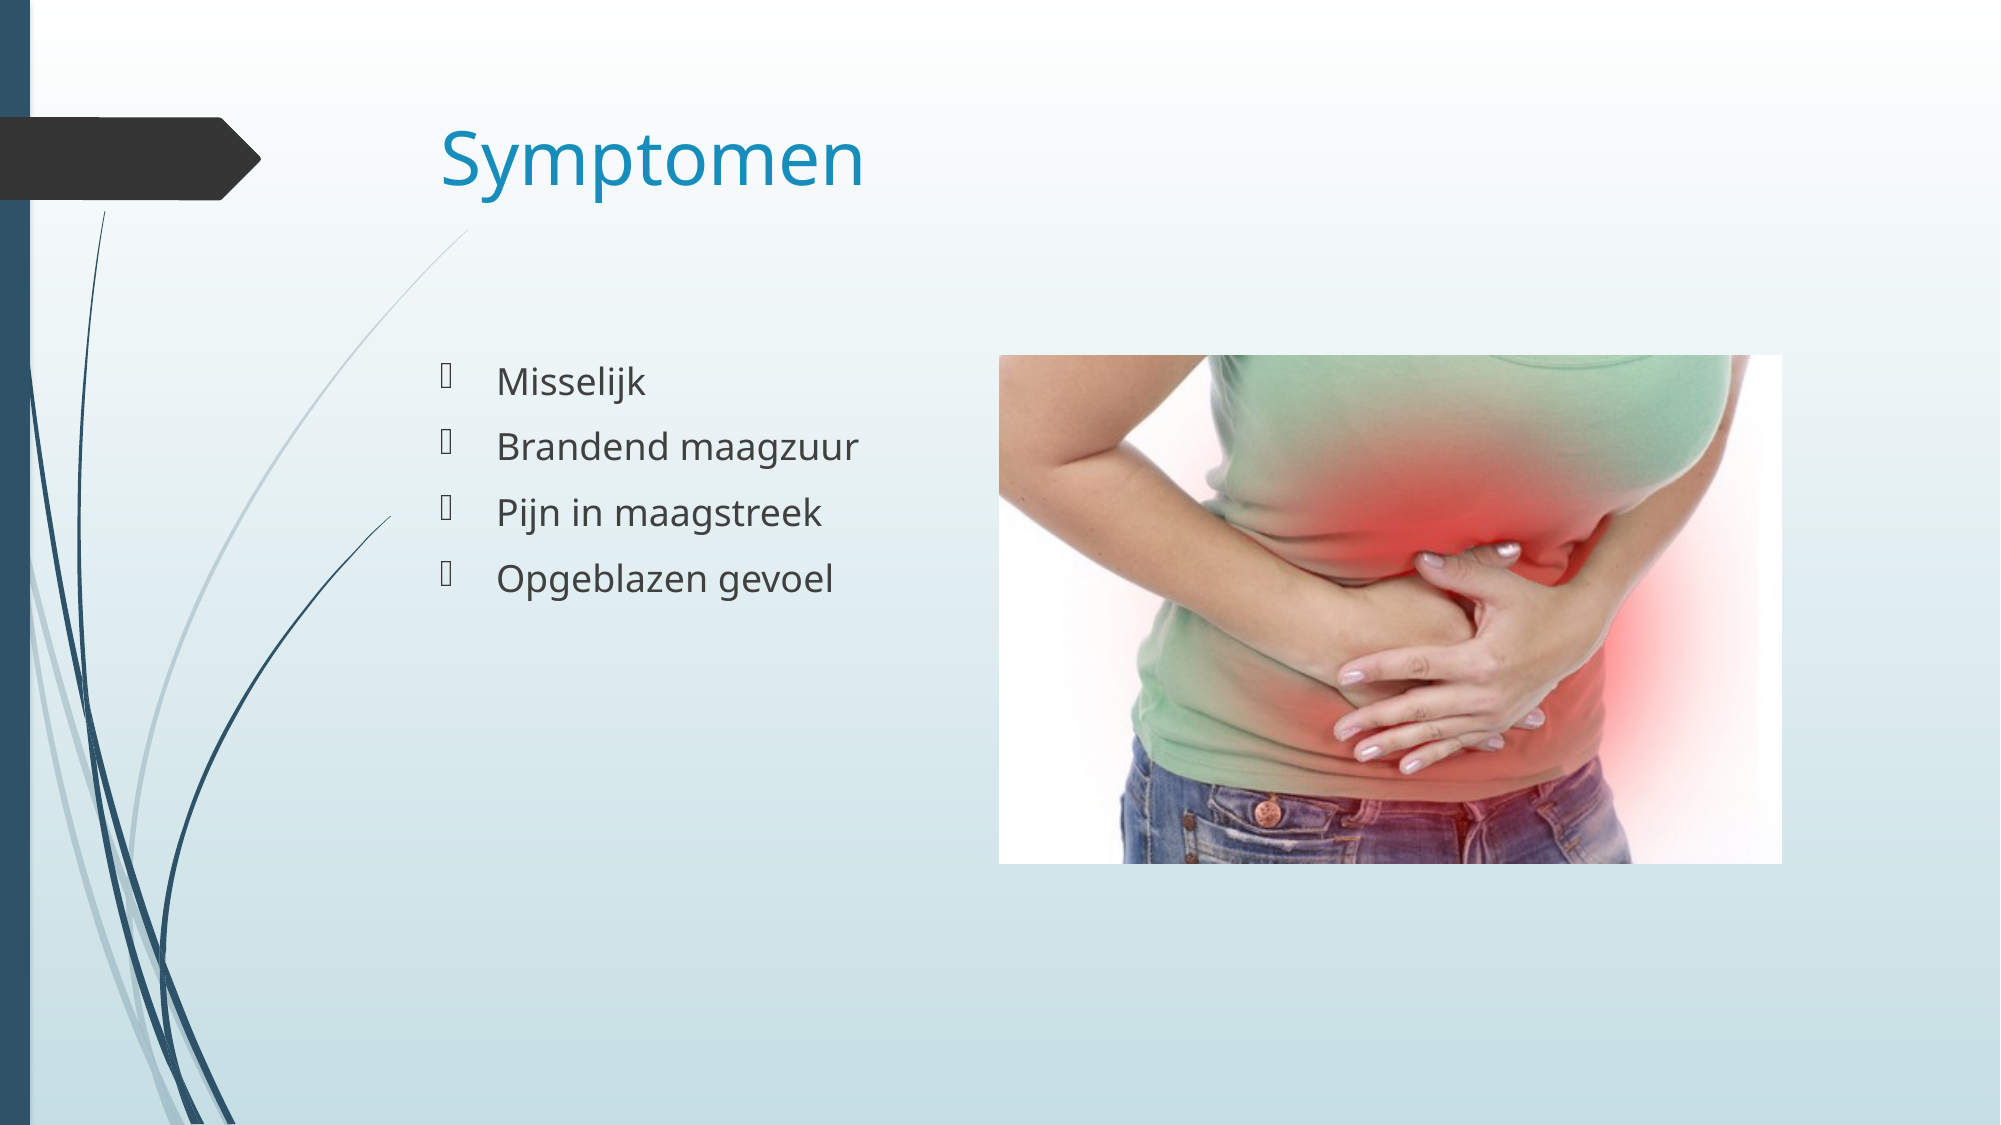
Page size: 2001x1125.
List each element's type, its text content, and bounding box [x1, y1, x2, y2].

picture [999, 355, 1782, 865]
title Symptomen [425, 102, 1888, 313]
list Misselijk Brandend maagzuur Pijn in maagstreek Opgeblazen gevoel [424, 350, 1888, 970]
